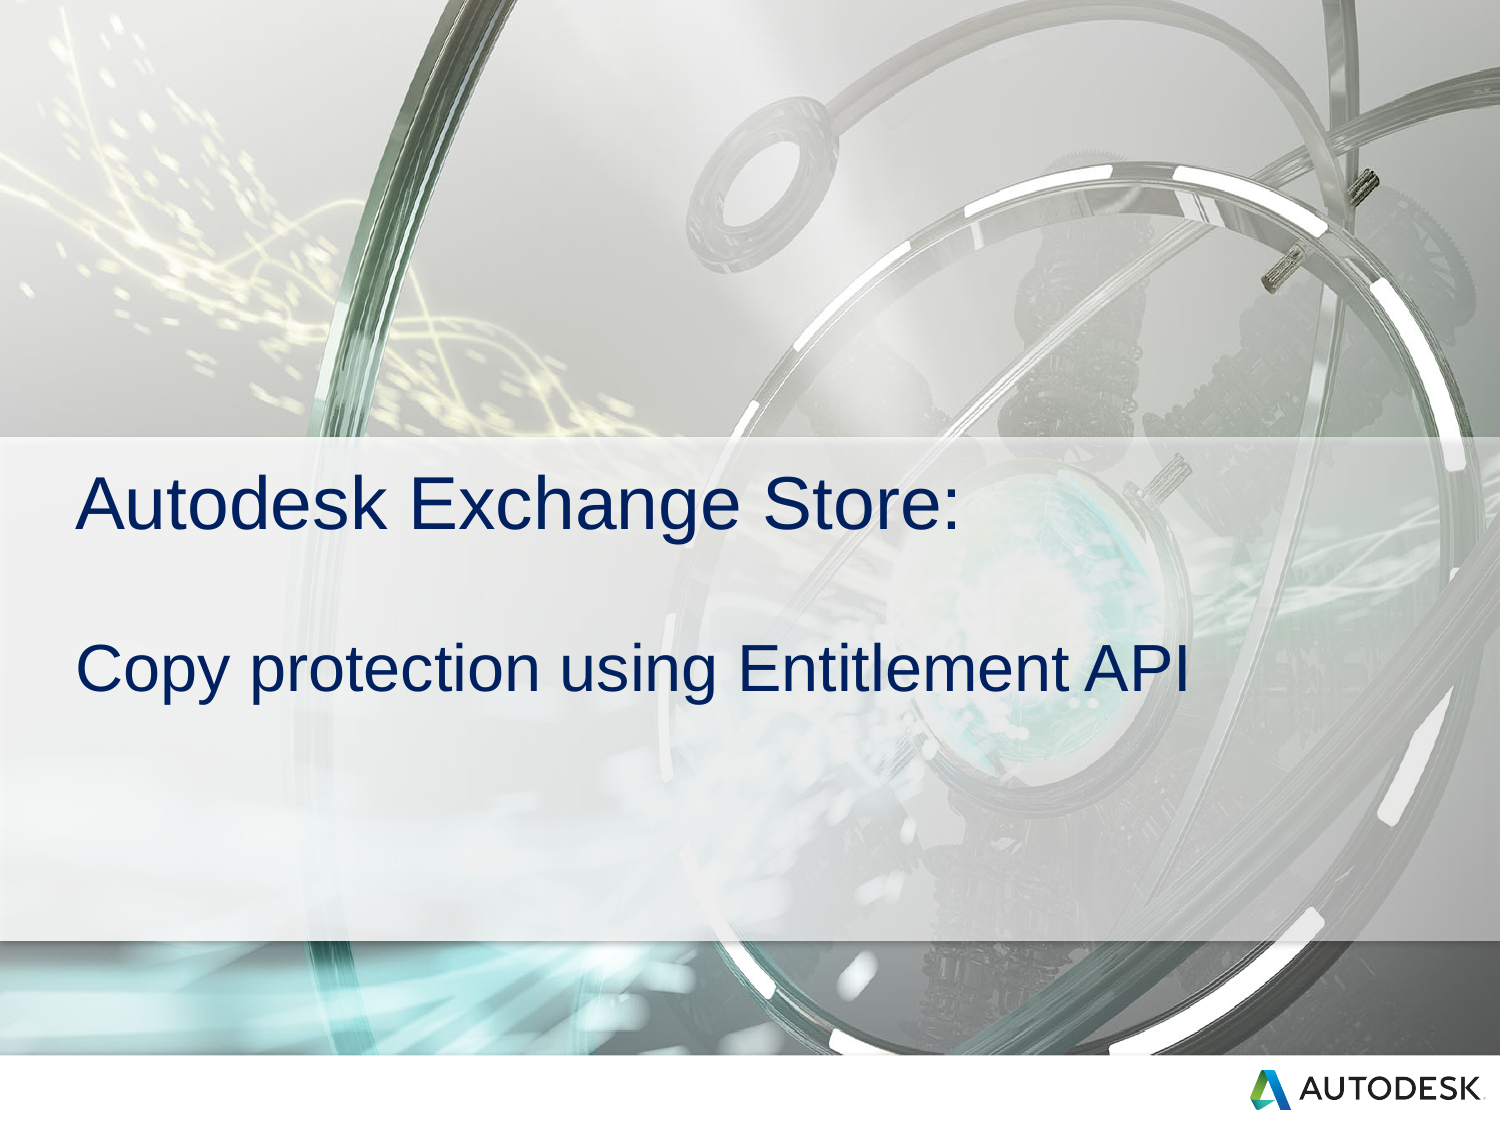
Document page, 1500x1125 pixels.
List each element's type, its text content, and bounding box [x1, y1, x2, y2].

picture [0, 0, 1500, 437]
picture [1250, 1070, 1486, 1110]
picture [0, 941, 1500, 1055]
list Autodesk Exchange Store: Copy protection using Entitlement API [75, 454, 1267, 652]
